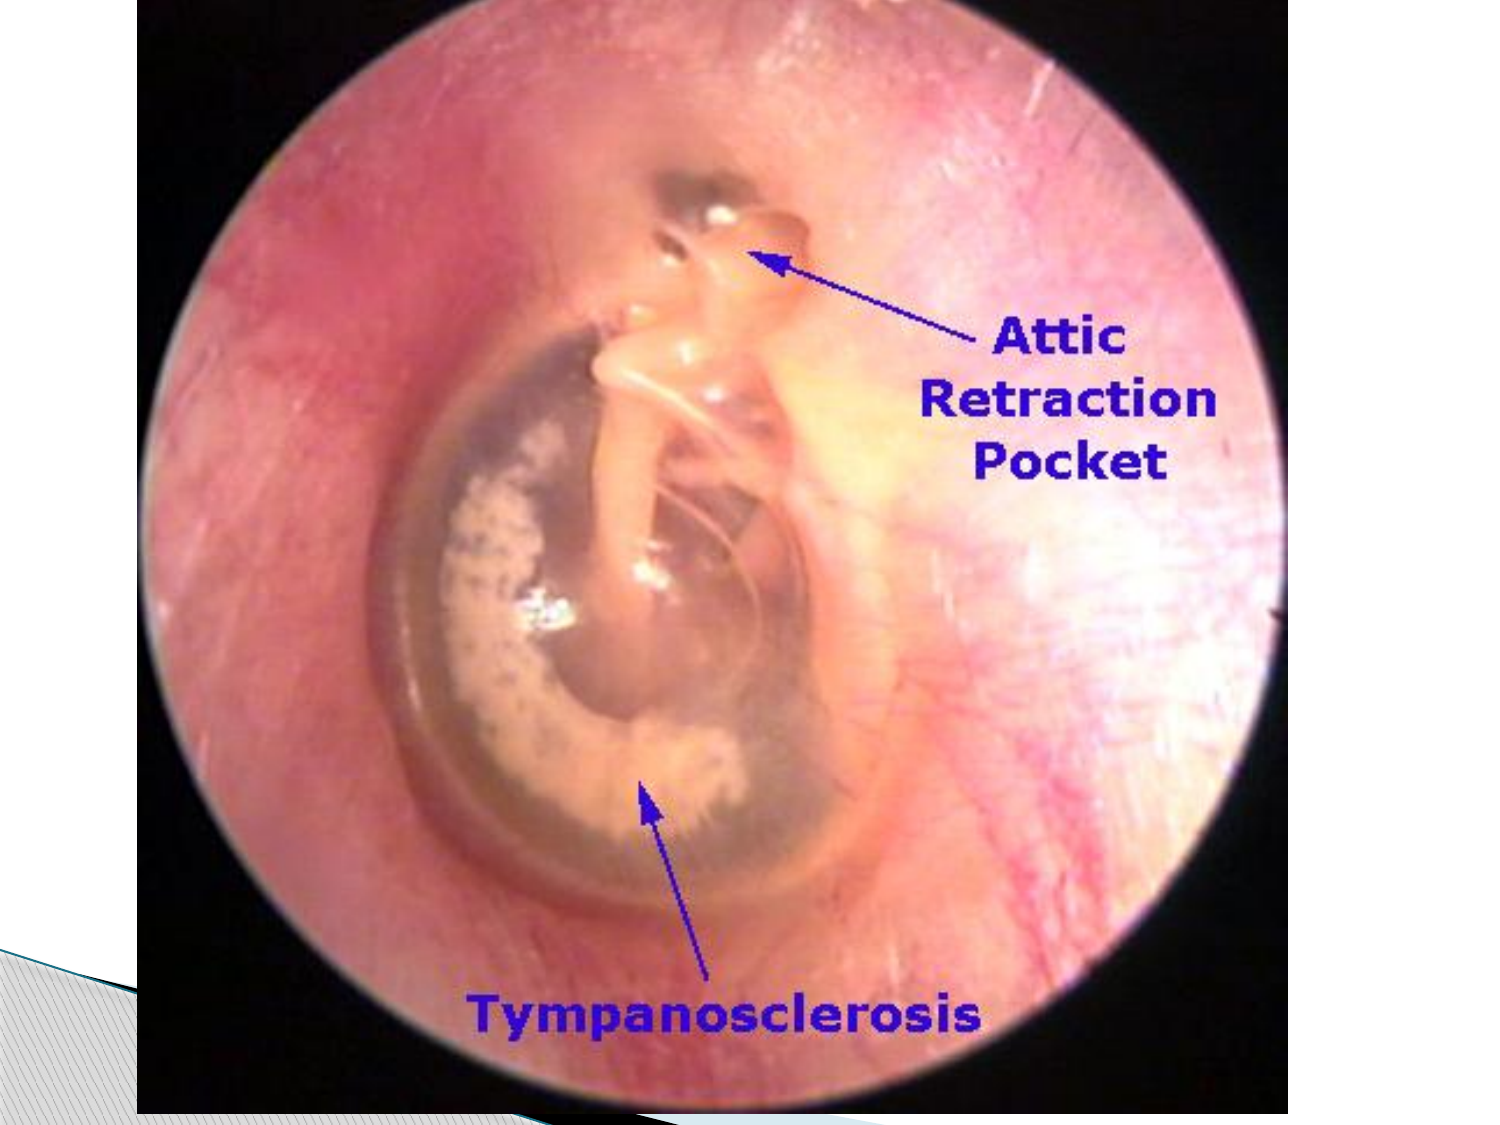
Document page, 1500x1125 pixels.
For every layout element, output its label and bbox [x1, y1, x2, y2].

picture [137, 0, 1288, 1115]
